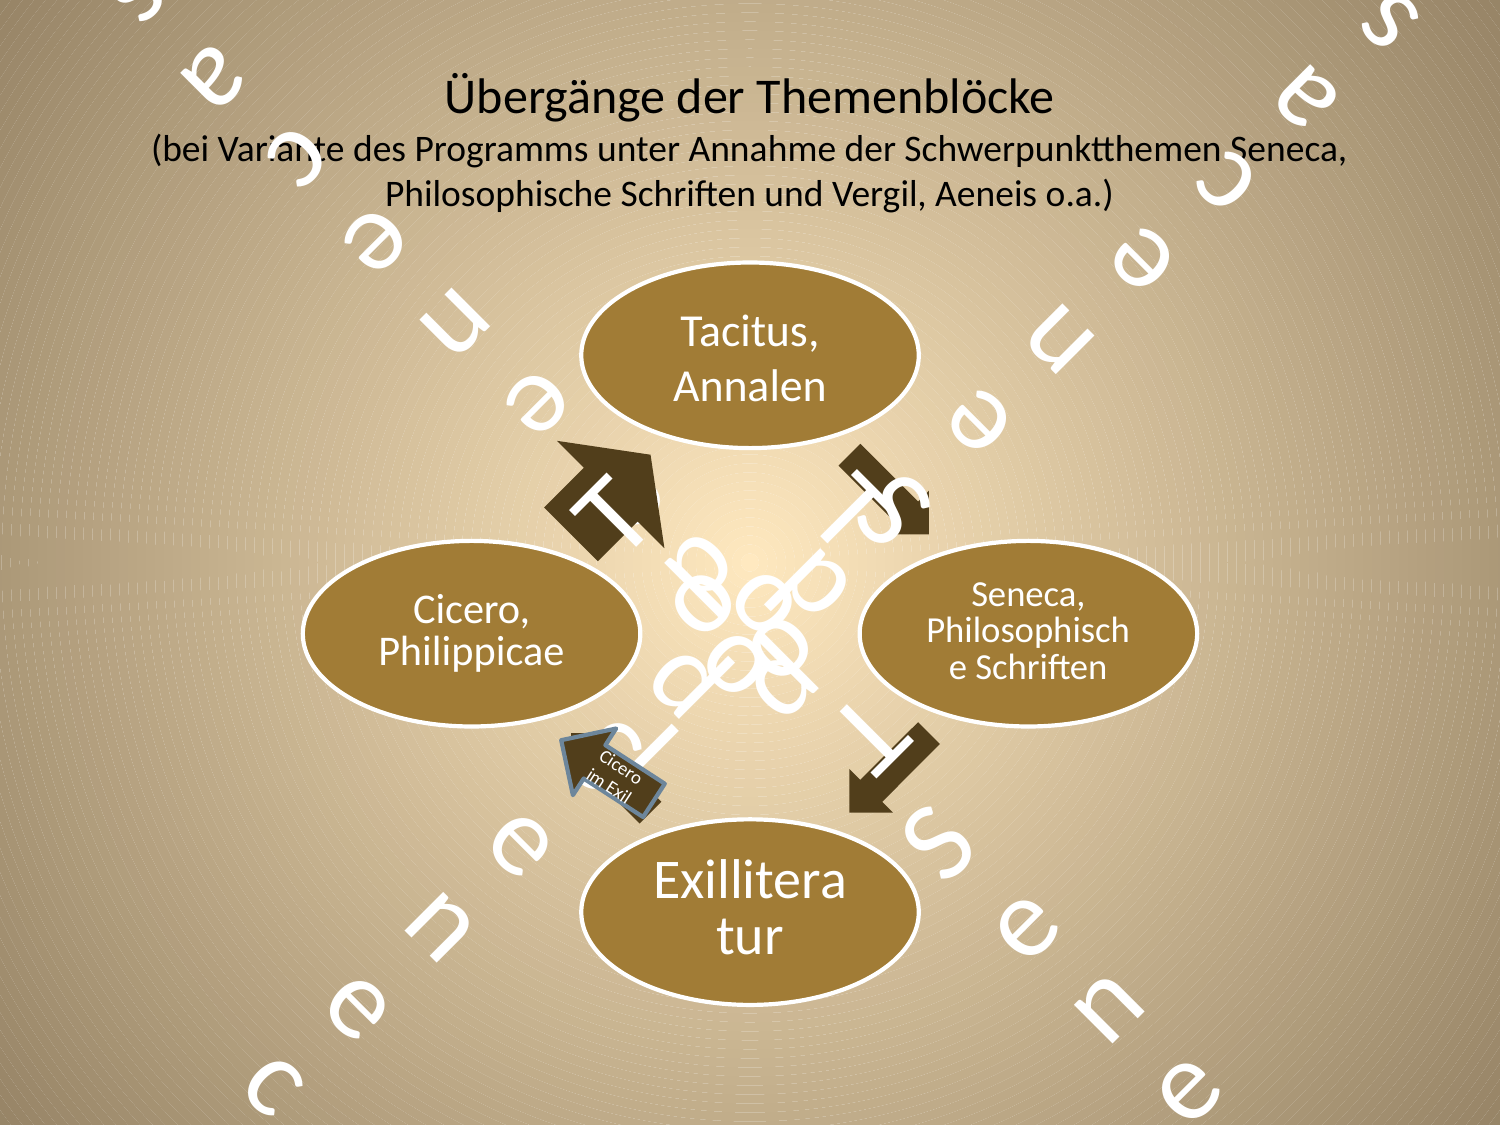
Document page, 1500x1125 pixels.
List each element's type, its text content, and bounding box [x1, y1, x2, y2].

title Übergänge der Themenblöcke (bei Variante des Programms unter Annahme der Schwerpunktthemen Seneca, Philosophische Schriften und Vergil, Aeneis o.a.) [75, 45, 1425, 233]
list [74, 262, 1426, 1006]
